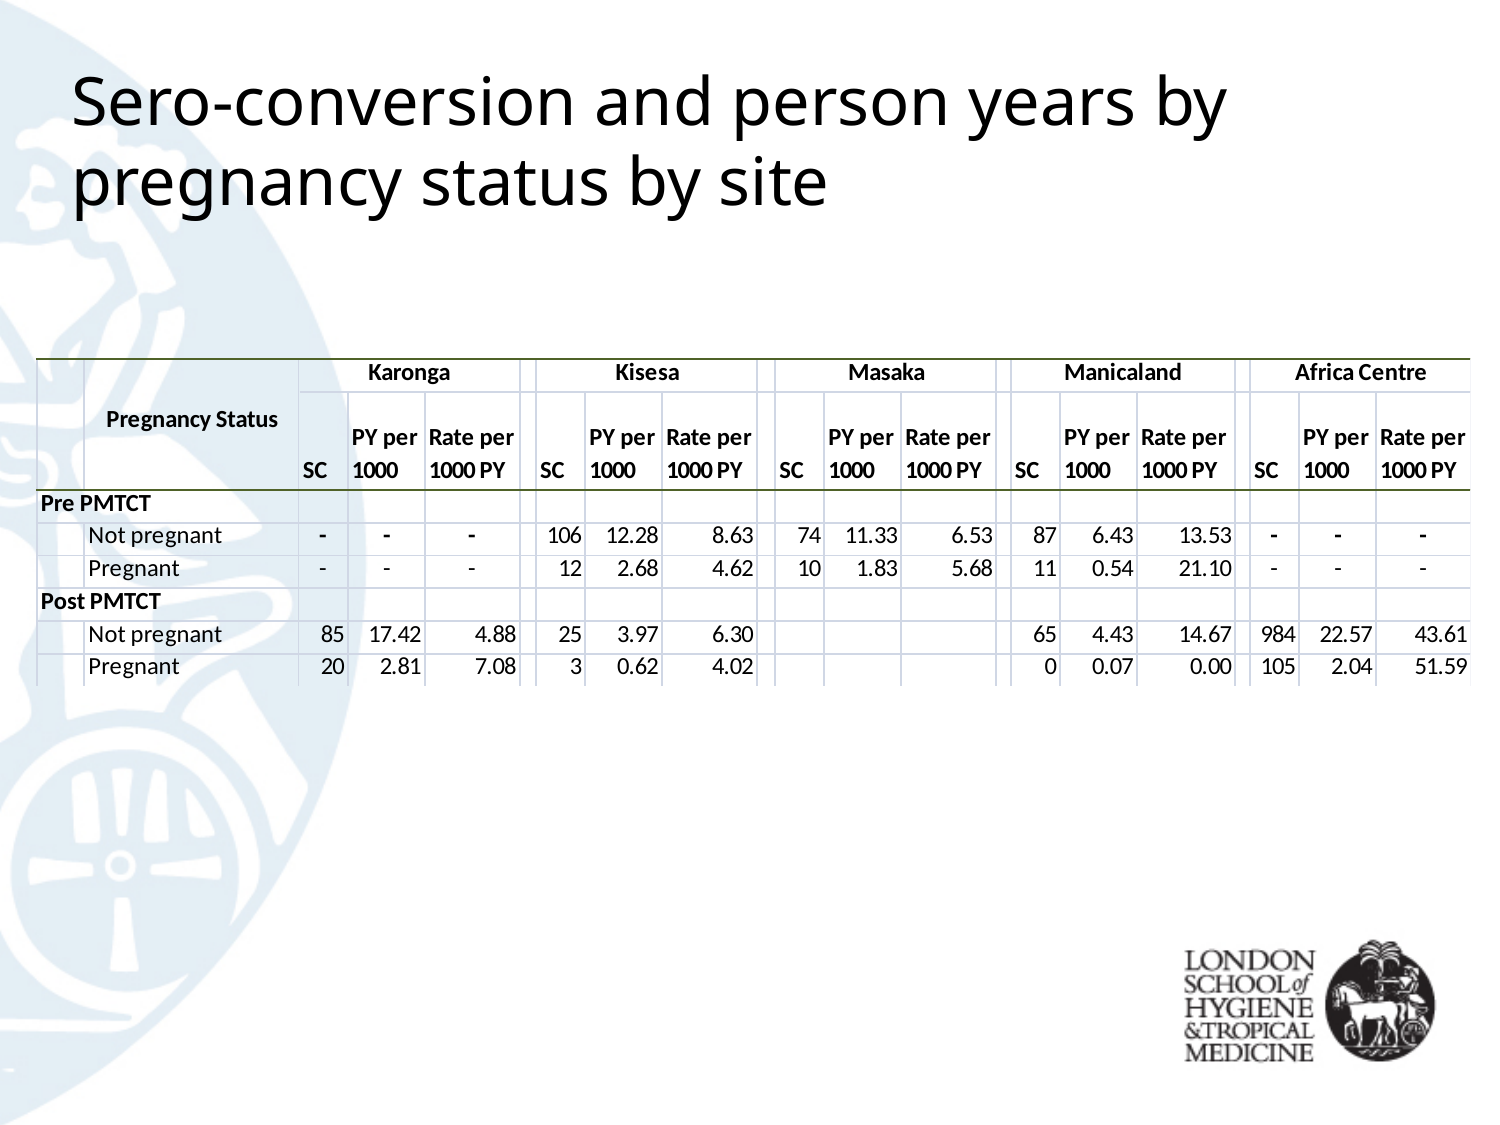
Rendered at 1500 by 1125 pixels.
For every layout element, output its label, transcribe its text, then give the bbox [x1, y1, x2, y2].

picture [0, 0, 1500, 1125]
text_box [35, 358, 1473, 688]
title Sero-conversion and person years by pregnancy status by site [56, 44, 1284, 233]
